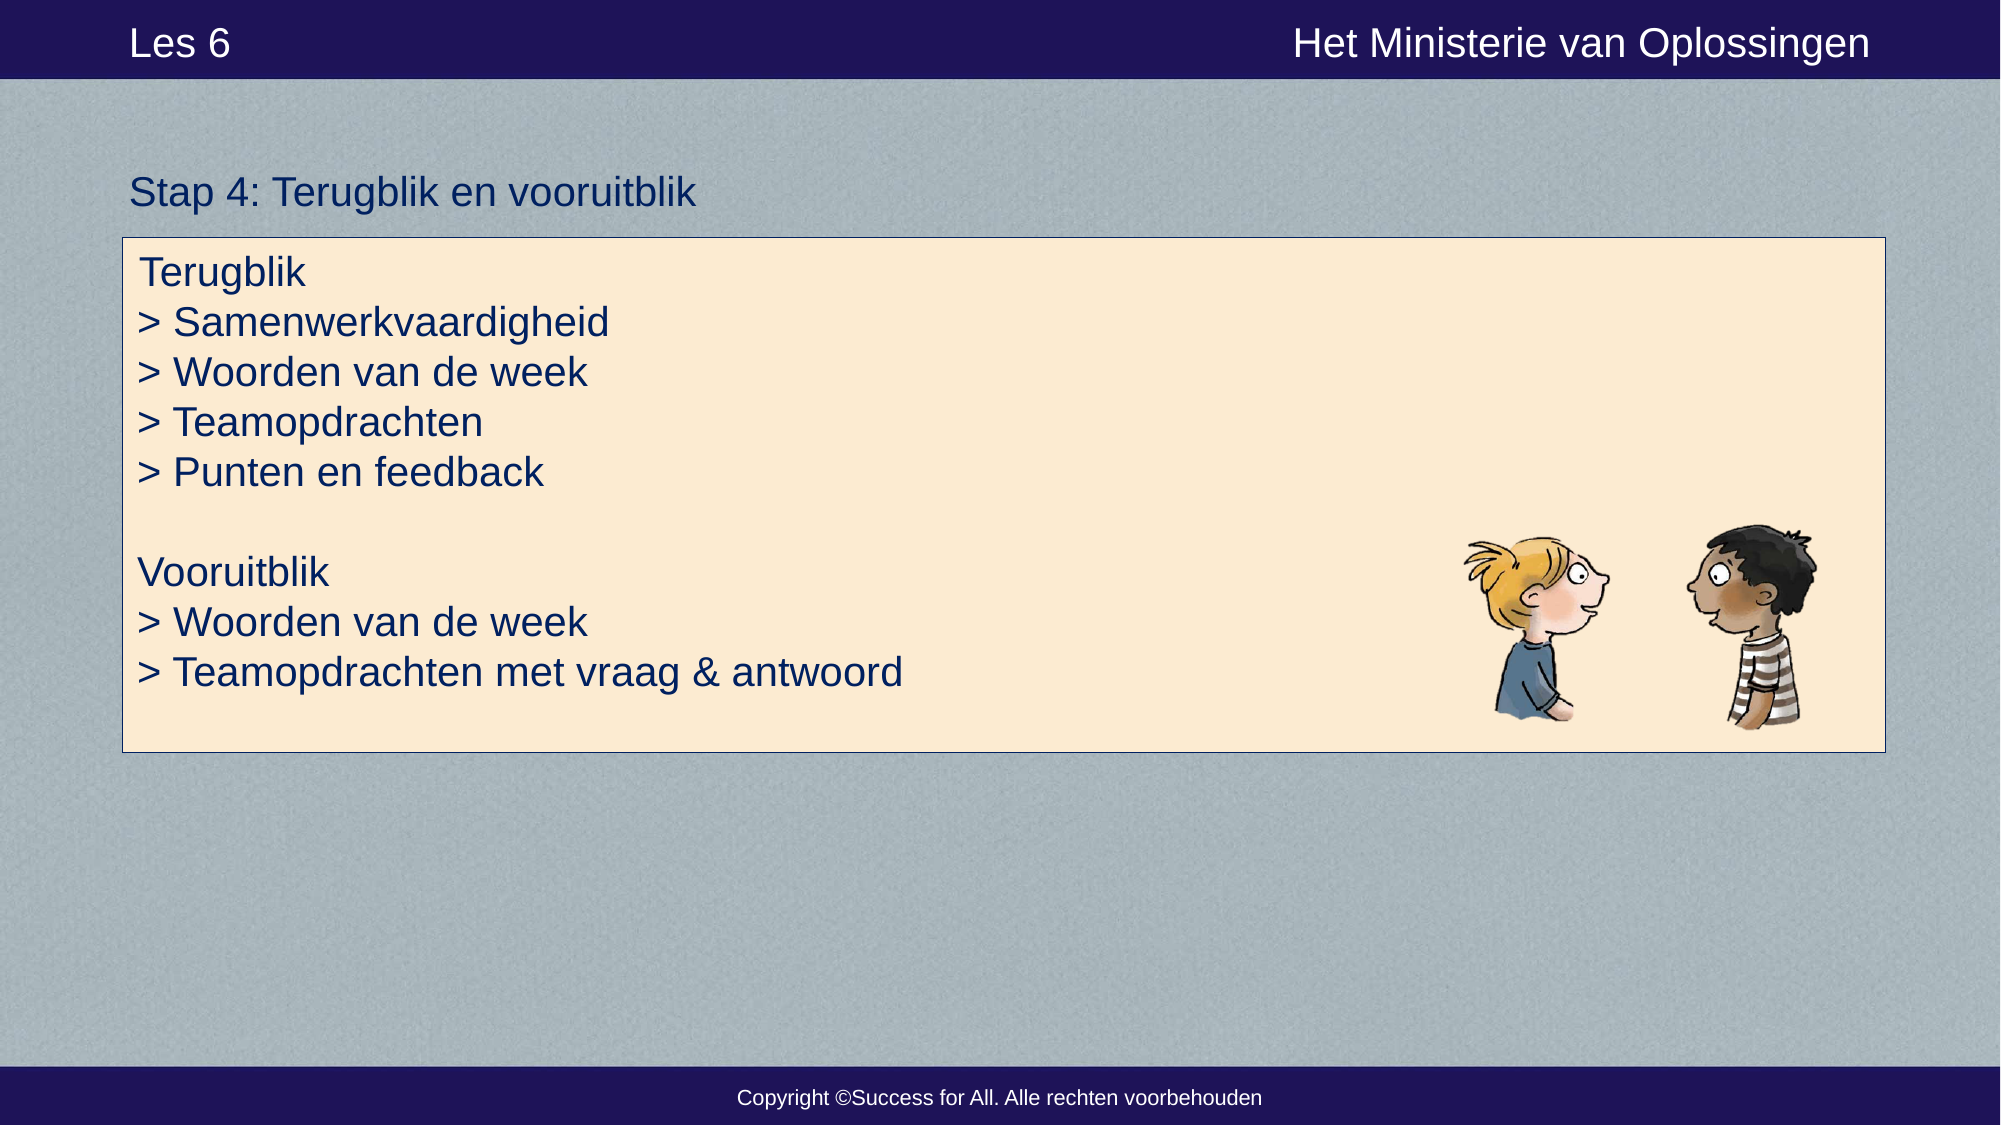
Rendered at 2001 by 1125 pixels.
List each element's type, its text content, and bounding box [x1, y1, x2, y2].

picture [0, 0, 2001, 1125]
text_box Les 6 [114, 8, 354, 73]
text_box Het Ministerie van Oplossingen [999, 8, 1886, 73]
text_box Stap 4: Terugblik en vooruitblik [114, 157, 907, 223]
text_box Terugblik > Samenwerkvaardigheid > Woorden van de week > Teamopdrachten > Punten en feedback Vooruitblik > Woorden van de week > Teamopdrachten met vraag & antwoord [122, 237, 1886, 753]
text_box Copyright ©Success for All. Alle rechten voorbehouden [0, 1076, 2000, 1125]
